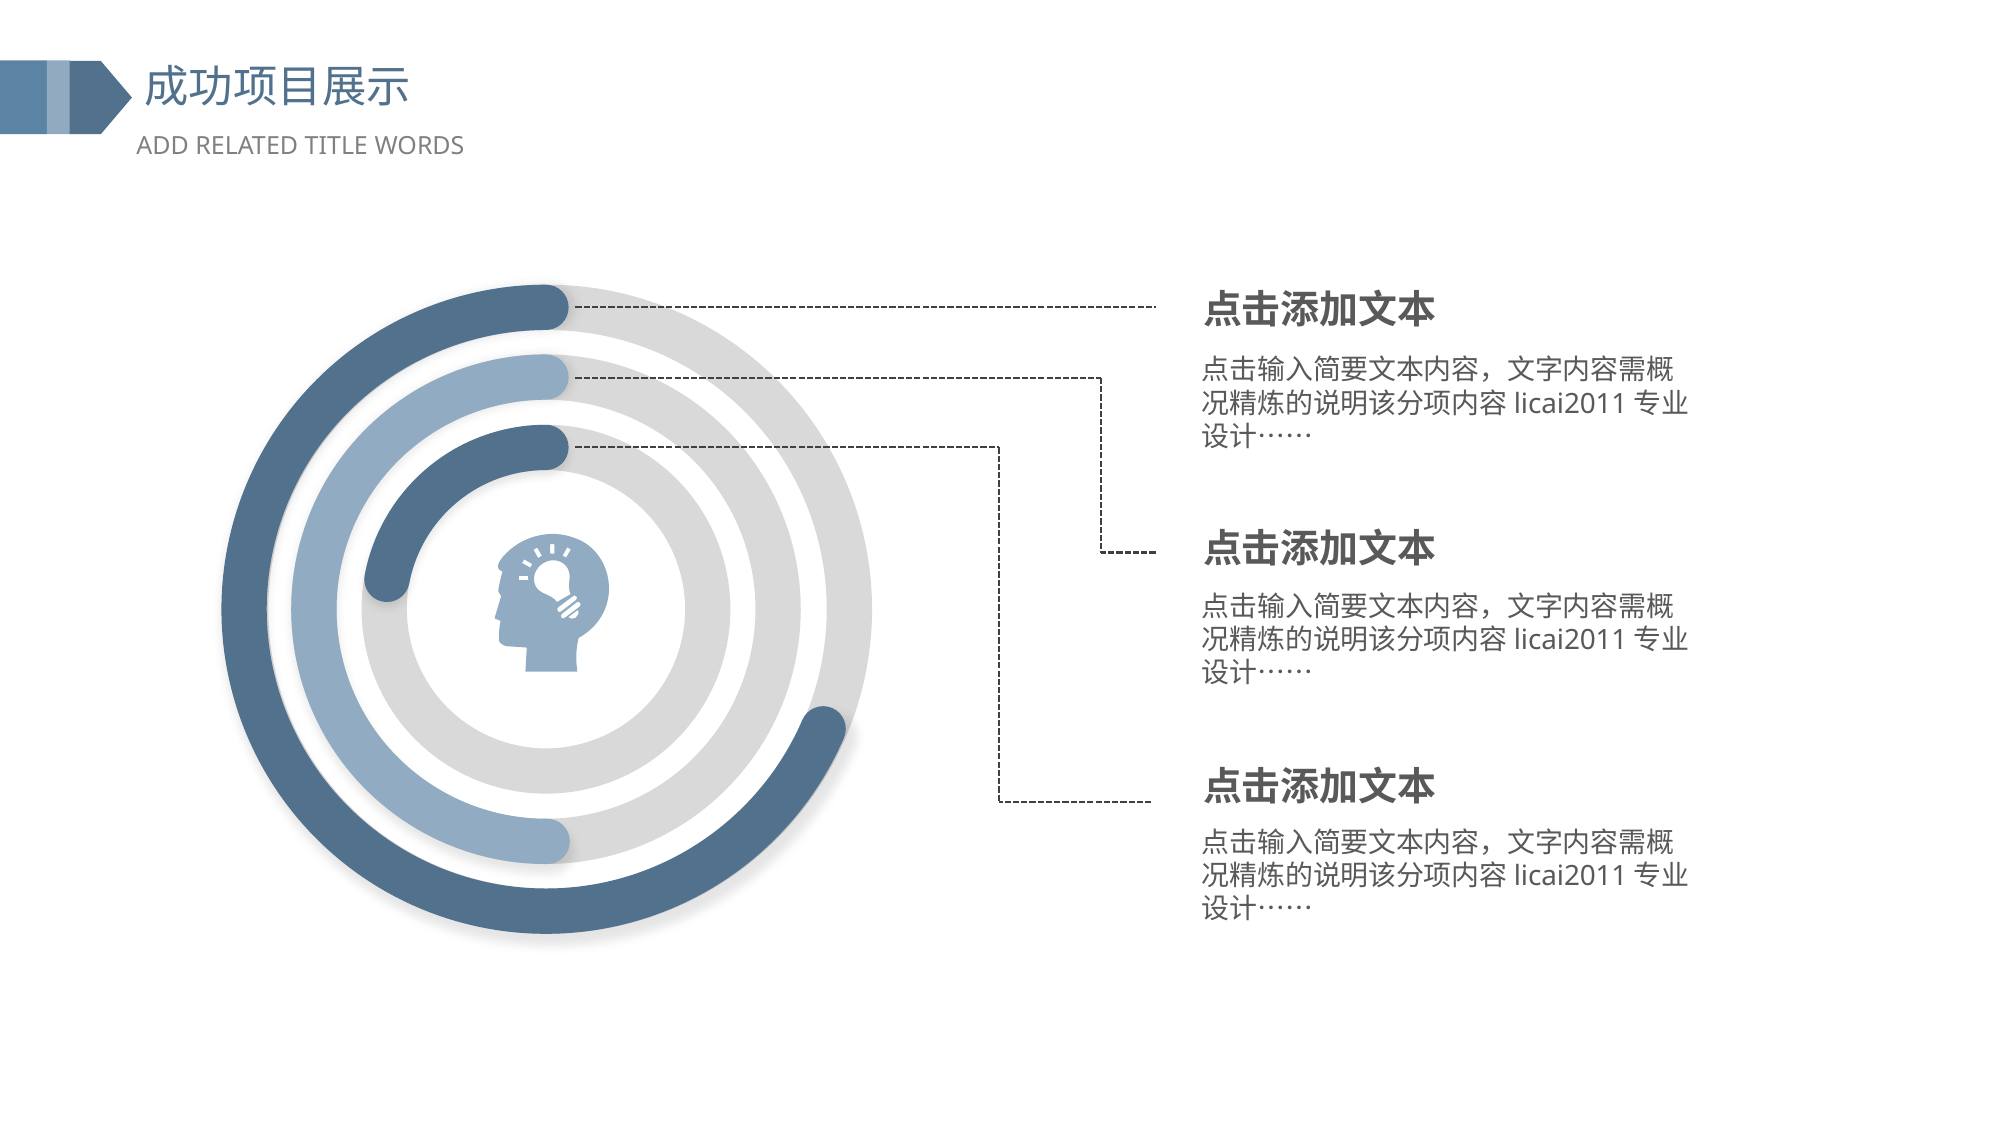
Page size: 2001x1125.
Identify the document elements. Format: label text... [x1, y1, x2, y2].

text_box [243, 306, 824, 912]
text_box [586, 378, 803, 447]
text_box [386, 446, 547, 601]
text_box [554, 306, 742, 378]
text_box 点击输入简要文本内容，文字内容需概况精炼的说明该分项内容licai2011专业设计…… [1181, 341, 1722, 462]
text_box [715, 448, 850, 730]
text_box 点击添加文本 [1183, 751, 1456, 814]
text_box 点击添加文本 [1183, 513, 1456, 578]
text_box 点击添加文本 [1183, 274, 1456, 341]
text_box [383, 446, 709, 772]
text_box [313, 376, 548, 842]
text_box 点击输入简要文本内容，文字内容需概况精炼的说明该分项内容licai2011专业设计…… [1181, 578, 1722, 699]
text_box [494, 533, 609, 672]
text_box [555, 376, 779, 701]
text_box 点击输入简要文本内容，文字内容需概况精炼的说明该分项内容licai2011专业设计…… [1181, 814, 1722, 935]
